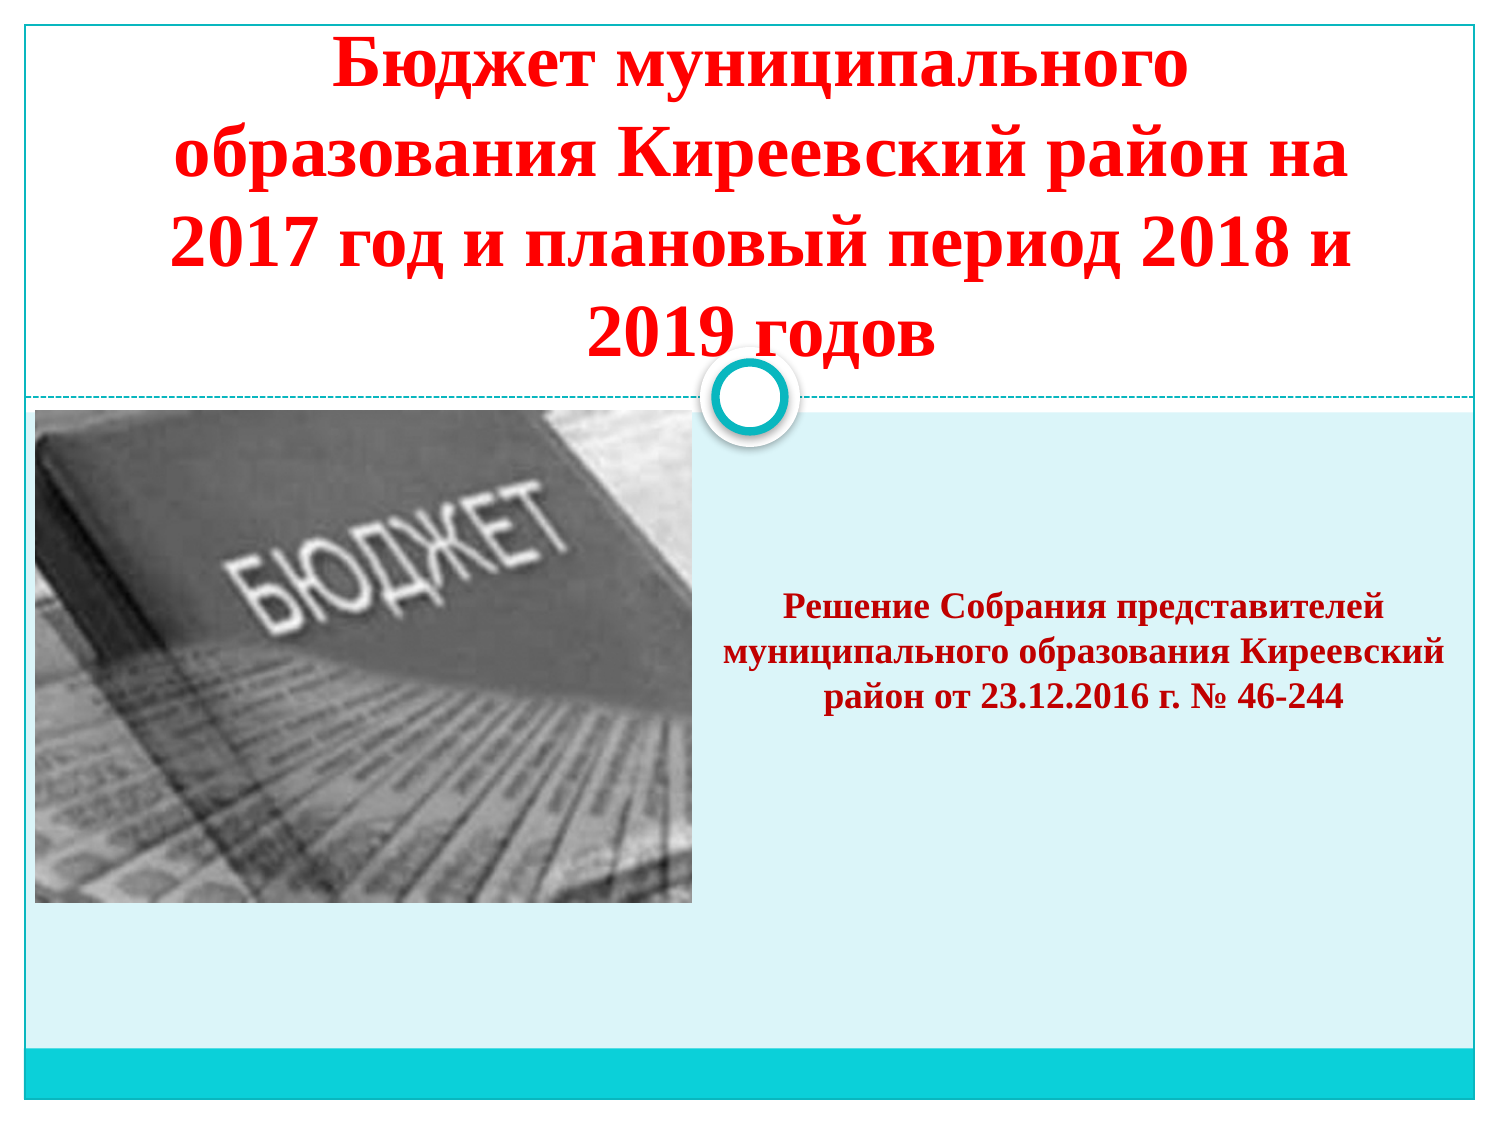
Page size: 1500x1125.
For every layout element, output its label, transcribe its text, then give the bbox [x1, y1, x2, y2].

picture [34, 409, 692, 903]
text_box Решение Собрания представителей муниципального образования Киреевский район от 23.12.2016 г. № 46-244 [699, 574, 1477, 724]
title Бюджет муниципального образования Киреевский район на 2017 год и плановый период 2018 и 2019 годов [123, 101, 1399, 380]
